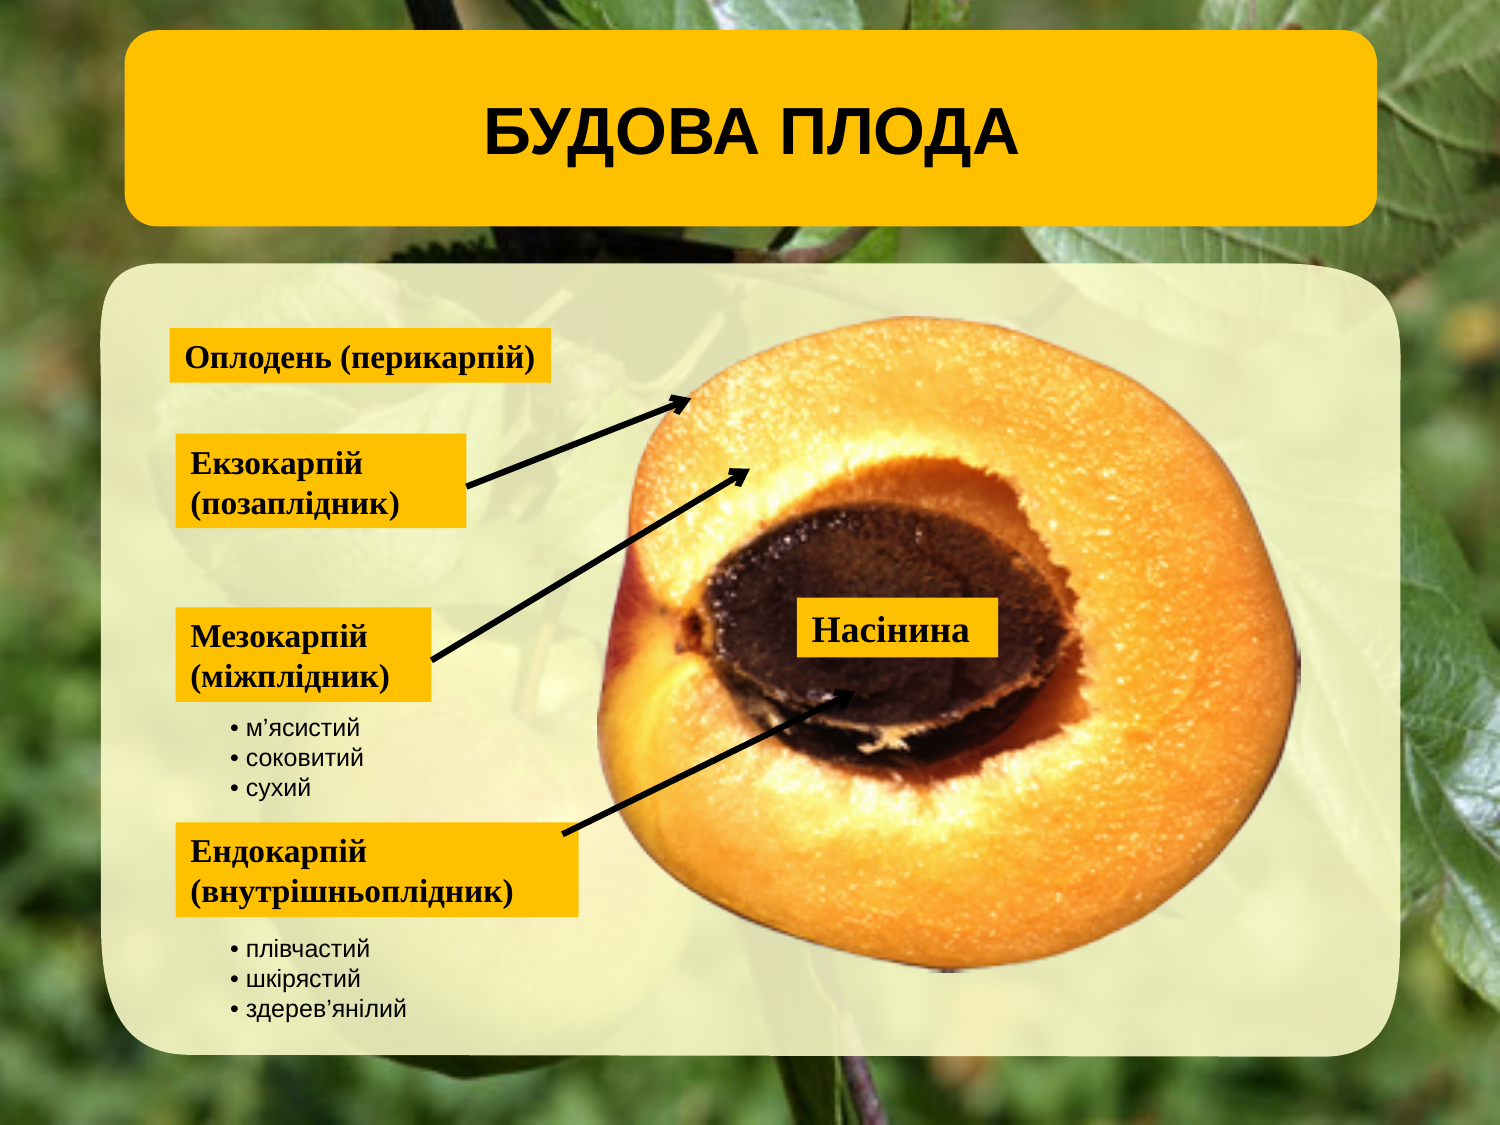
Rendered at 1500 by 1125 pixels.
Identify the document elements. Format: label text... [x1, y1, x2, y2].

text_box Оплодень (перикарпій) [169, 328, 551, 383]
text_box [562, 691, 856, 835]
text_box БУДОВА ПЛОДА [468, 80, 1036, 176]
text_box • плівчастий • шкірястий • здерев’янілий [215, 924, 431, 1030]
picture [0, 0, 1500, 1125]
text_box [431, 468, 751, 661]
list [597, 316, 1301, 973]
text_box [122, 28, 1380, 229]
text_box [466, 398, 692, 467]
text_box Ендокарпій (внутрішньоплідник) [175, 822, 579, 917]
text_box Екзокарпій (позаплідник) [175, 433, 461, 529]
text_box • м’ясистий • соковитий • сухий [215, 704, 431, 809]
text_box [98, 261, 1403, 1059]
text_box Мезокарпій (міжплідник) [175, 607, 432, 702]
